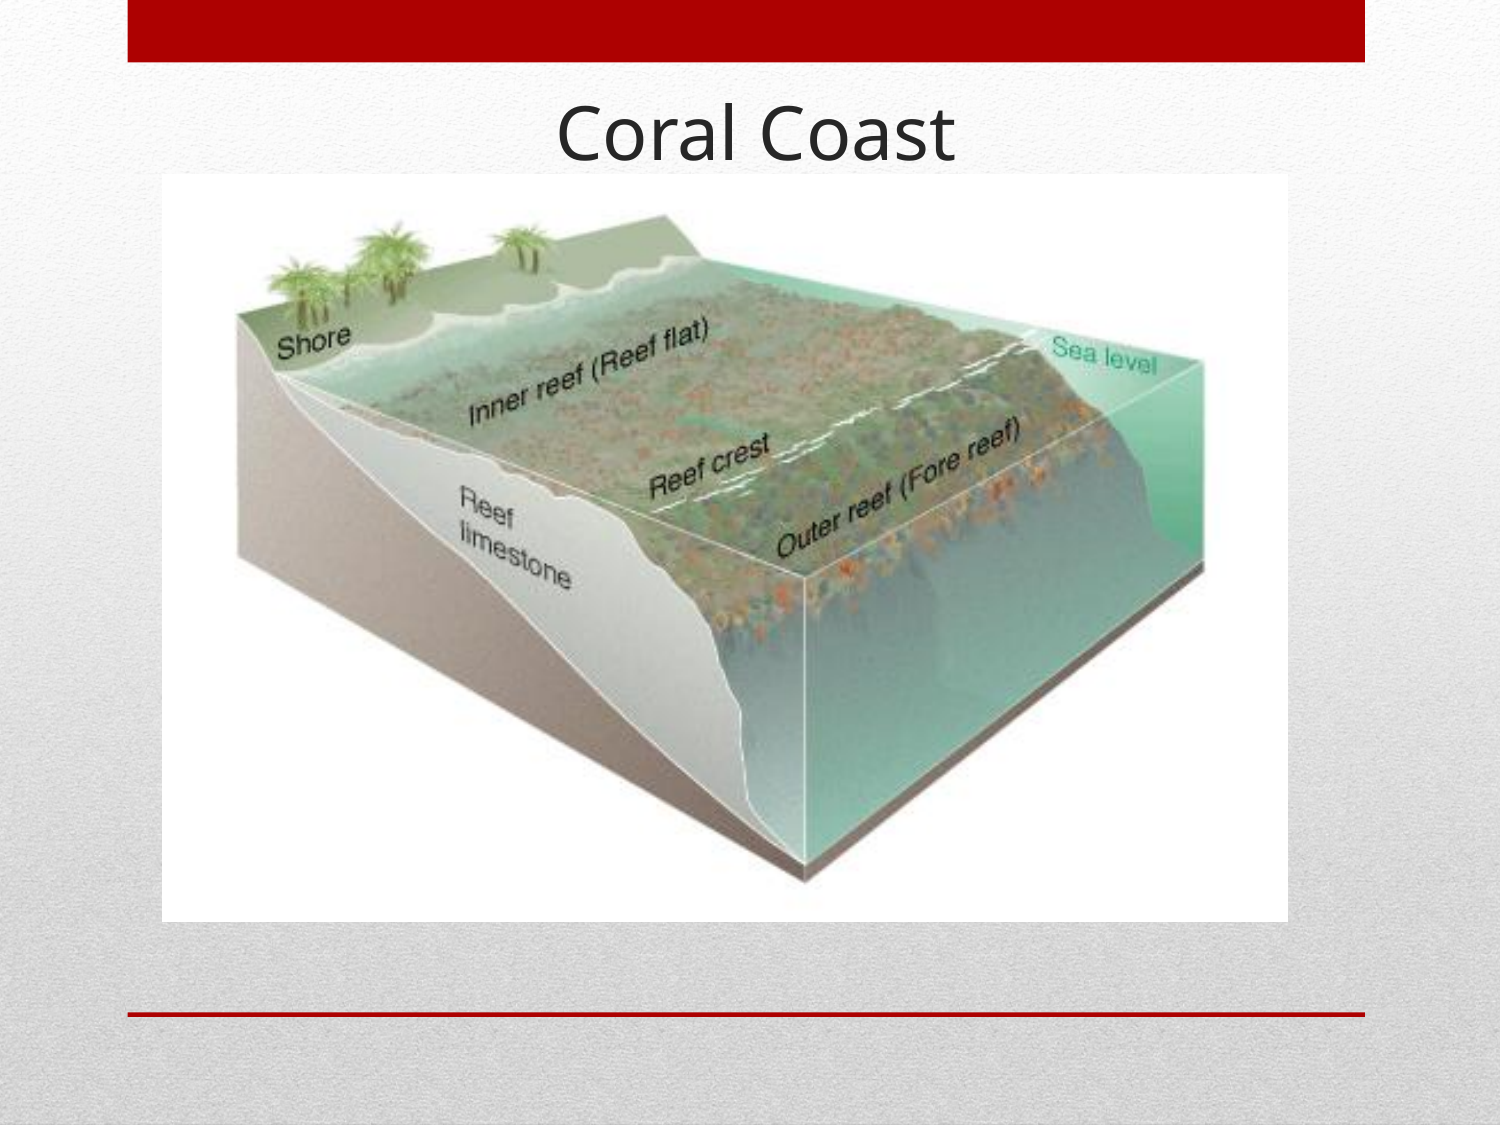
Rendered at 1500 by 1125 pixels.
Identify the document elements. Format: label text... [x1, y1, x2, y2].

picture [161, 174, 1289, 923]
text_box Coral Coast [124, 0, 1388, 183]
